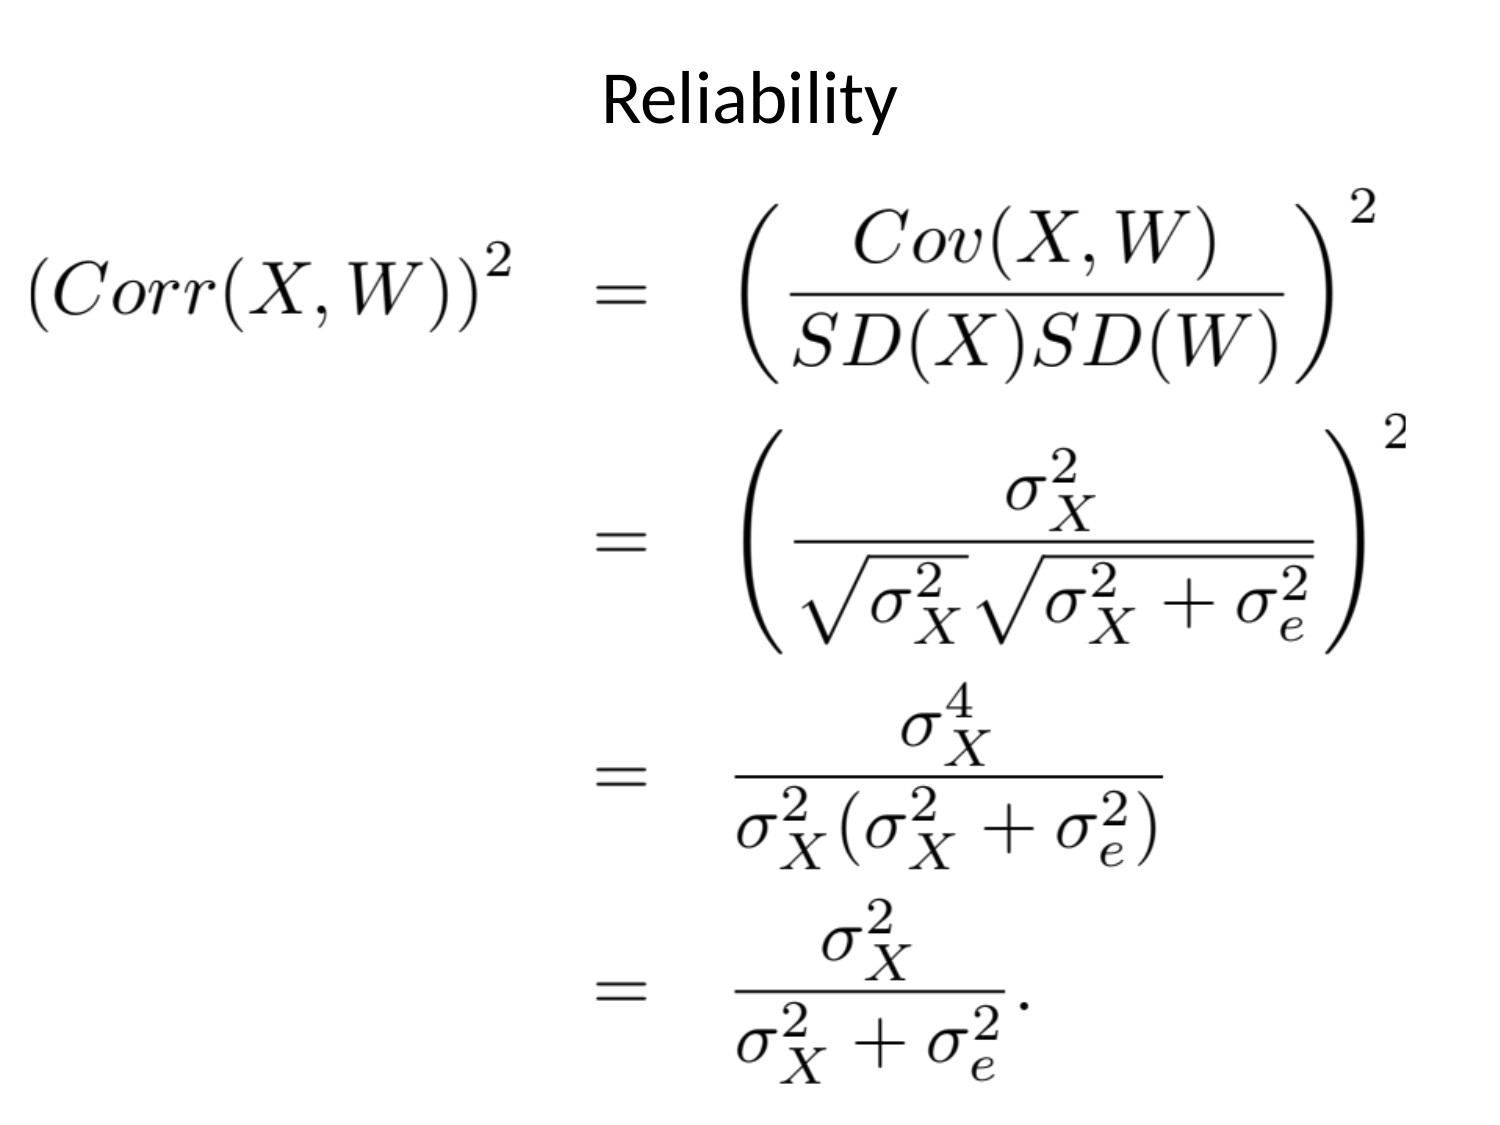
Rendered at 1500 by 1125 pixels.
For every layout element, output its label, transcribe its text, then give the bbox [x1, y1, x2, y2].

picture [30, 187, 1406, 1086]
title Reliability [75, 0, 1425, 188]
